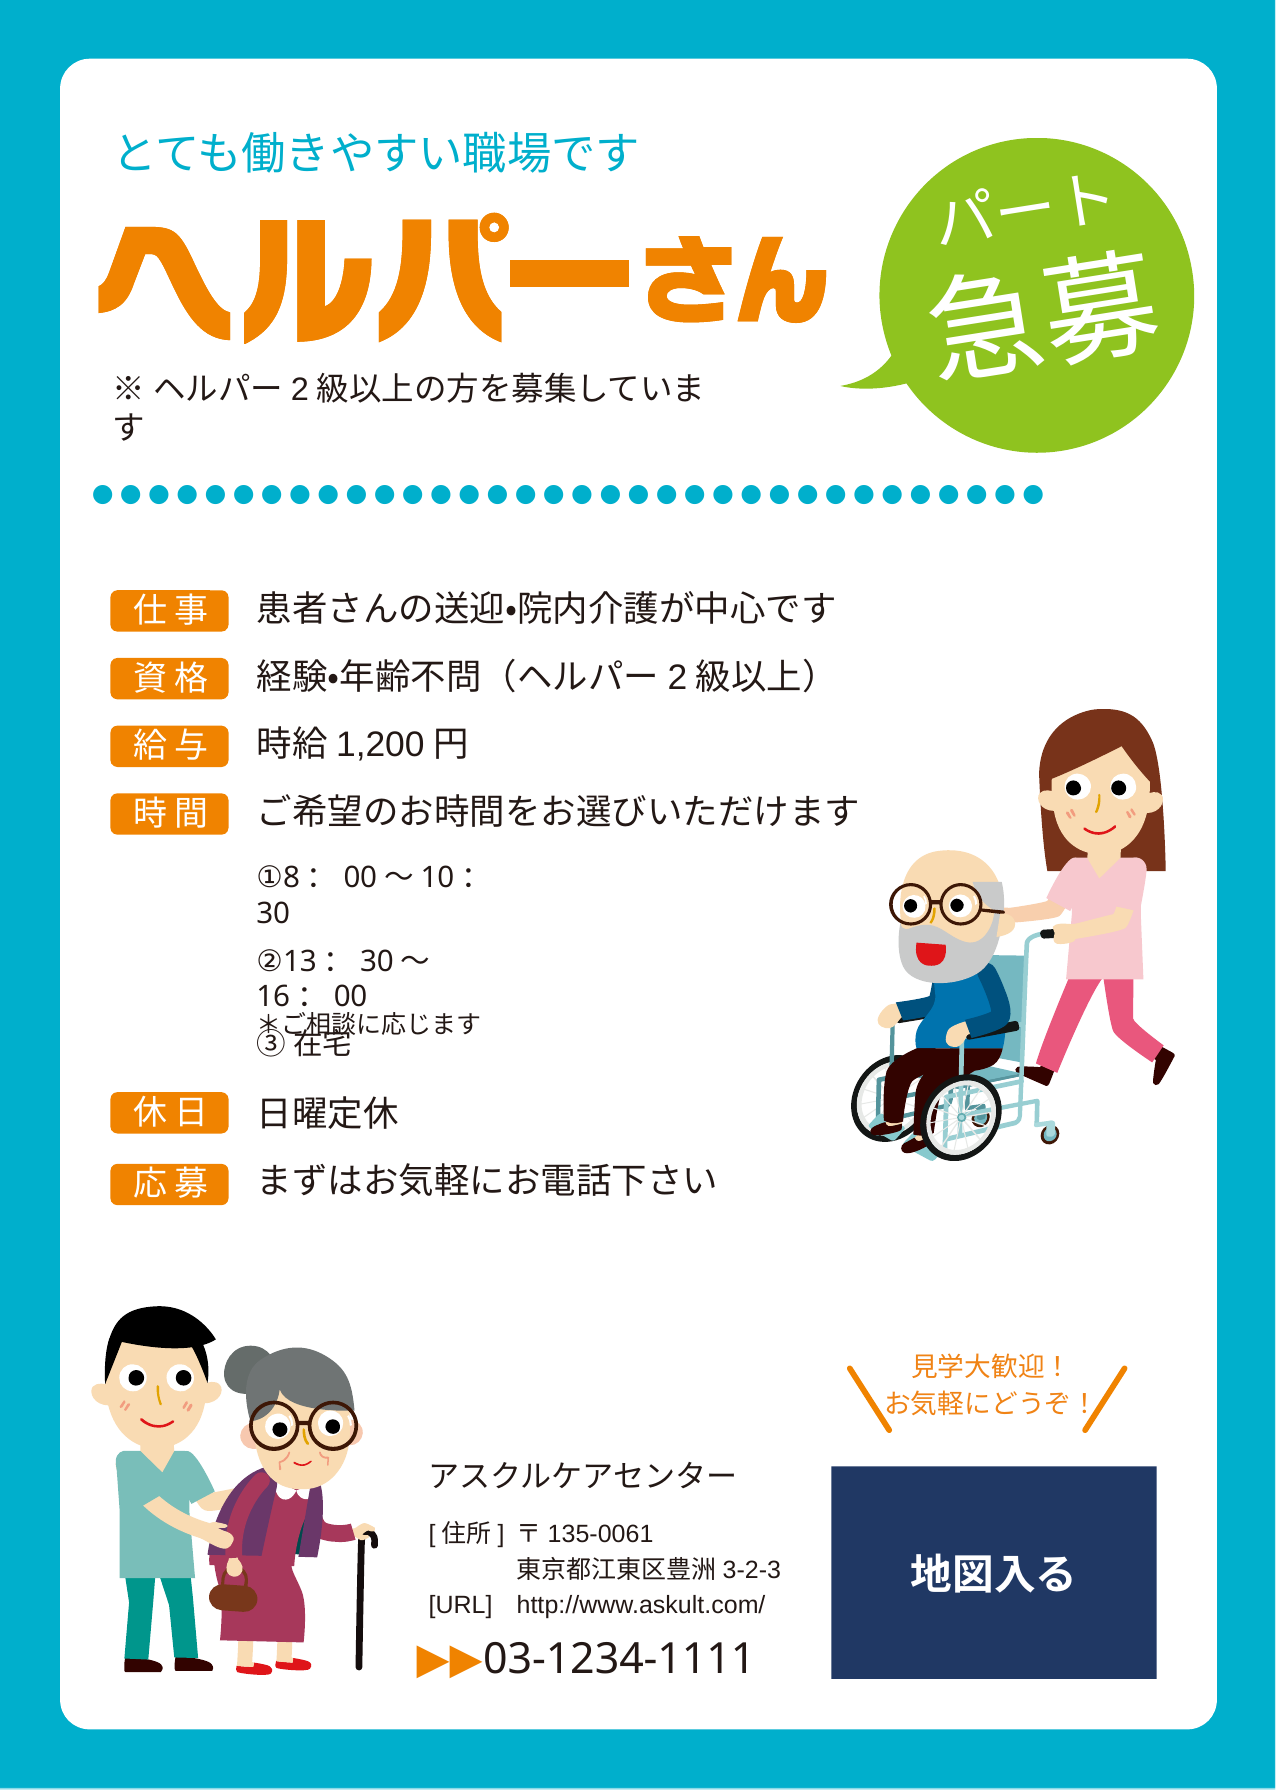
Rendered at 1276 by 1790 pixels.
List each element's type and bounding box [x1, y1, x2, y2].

picture [97, 212, 827, 344]
text_box [0, 0, 1276, 1790]
text_box [110, 716, 231, 773]
picture [847, 1365, 1128, 1433]
text_box [110, 580, 231, 638]
text_box [110, 784, 231, 841]
picture [91, 1306, 378, 1675]
text_box [110, 648, 231, 705]
picture [850, 709, 1175, 1161]
text_box [110, 1082, 231, 1140]
picture [839, 138, 1195, 454]
text_box [110, 1154, 231, 1211]
